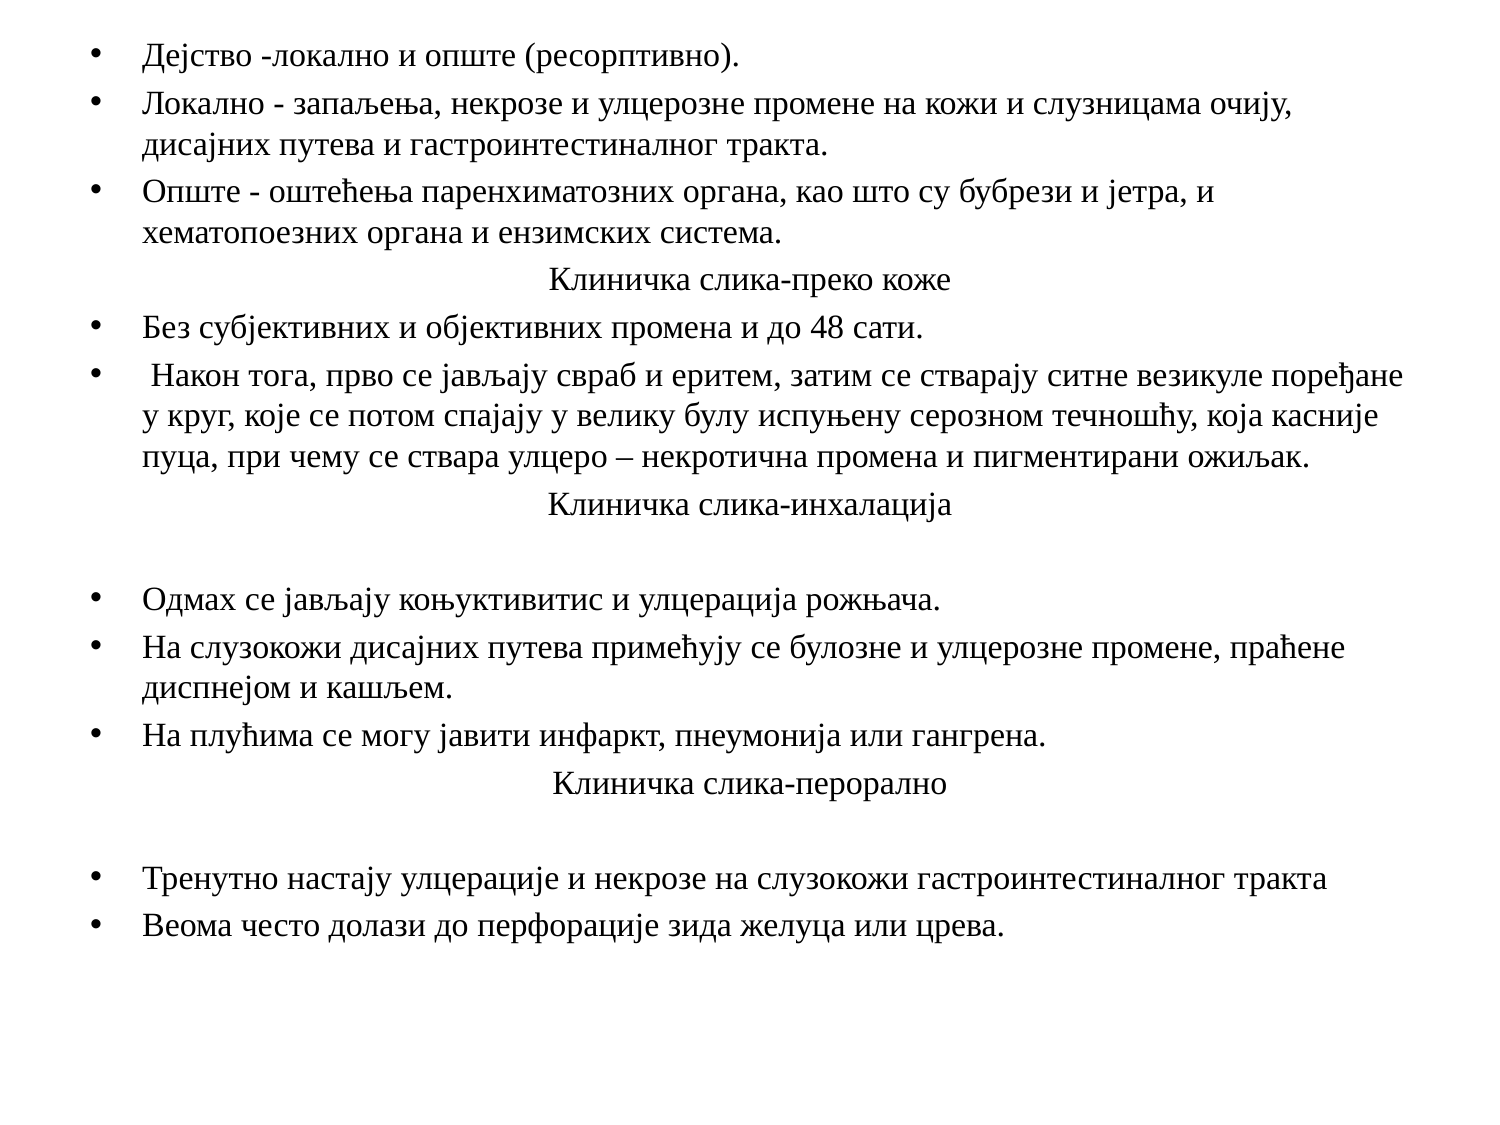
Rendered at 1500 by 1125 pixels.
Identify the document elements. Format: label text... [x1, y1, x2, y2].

list Дејство -локално и опште (ресорптивно). Локално - запаљења, некрозе и улцерознe променe на кожи и слузницама очију, дисајних путева и гастроинтестиналног тракта. Опште - оштећења паренхиматозних органа, као што су бубрези и јетра, и хематопоезних органа и ензимских система. Клиничка слика-преко коже Без субјективних и објективних промена и до 48 сати. Након тога, прво се јављају свраб и еритем, затим се стварају ситне везикуле поређане у круг, које се потом спајају у велику булу испуњену серозном течношћу, која касније пуца, при чему се ствара улцеро – некротична промена и пигментирани ожиљак. Клиничка слика-инхалација Одмах се јављају коњуктивитис и улцерација рожњача. На слузокожи дисајних путева примећују се булозне и улцерозне промене, праћене диспнејом и кашљем. На плућима се могу јавити инфаркт, пнеумонија или гангрена. Клиничка слика-перорално Тренутно настају улцерације и некрозе на слузокожи гастроинтестиналног тракта Веома често долази до перфорације зида желуца или црева. [75, 24, 1425, 1005]
